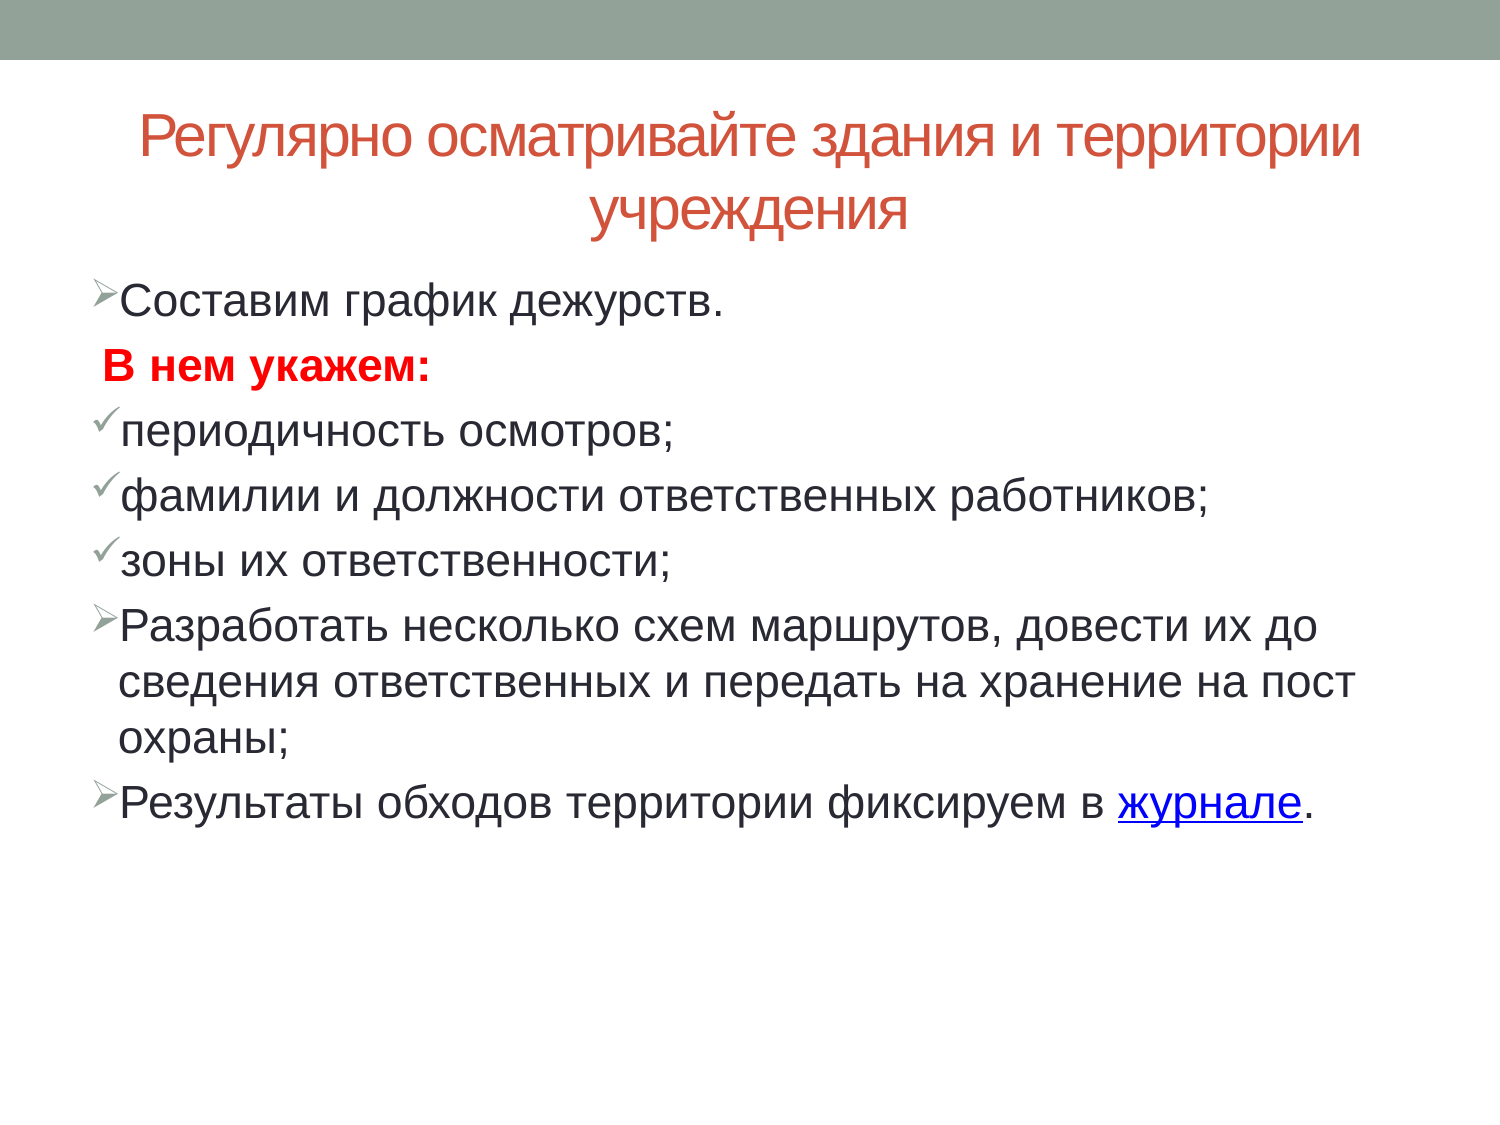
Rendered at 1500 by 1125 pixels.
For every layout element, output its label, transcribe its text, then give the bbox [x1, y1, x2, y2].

list Составим график дежурств. В нем укажем: периодичность осмотров; фамилии и должности ответственных работников; зоны их ответственности; Разработать несколько схем маршрутов, довести их до сведения ответственных и передать на хранение на пост охраны; Результаты обходов территории фиксируем в журнале. [75, 262, 1425, 1063]
title Регулярно осматривайте здания и территории учреждения [75, 87, 1425, 250]
